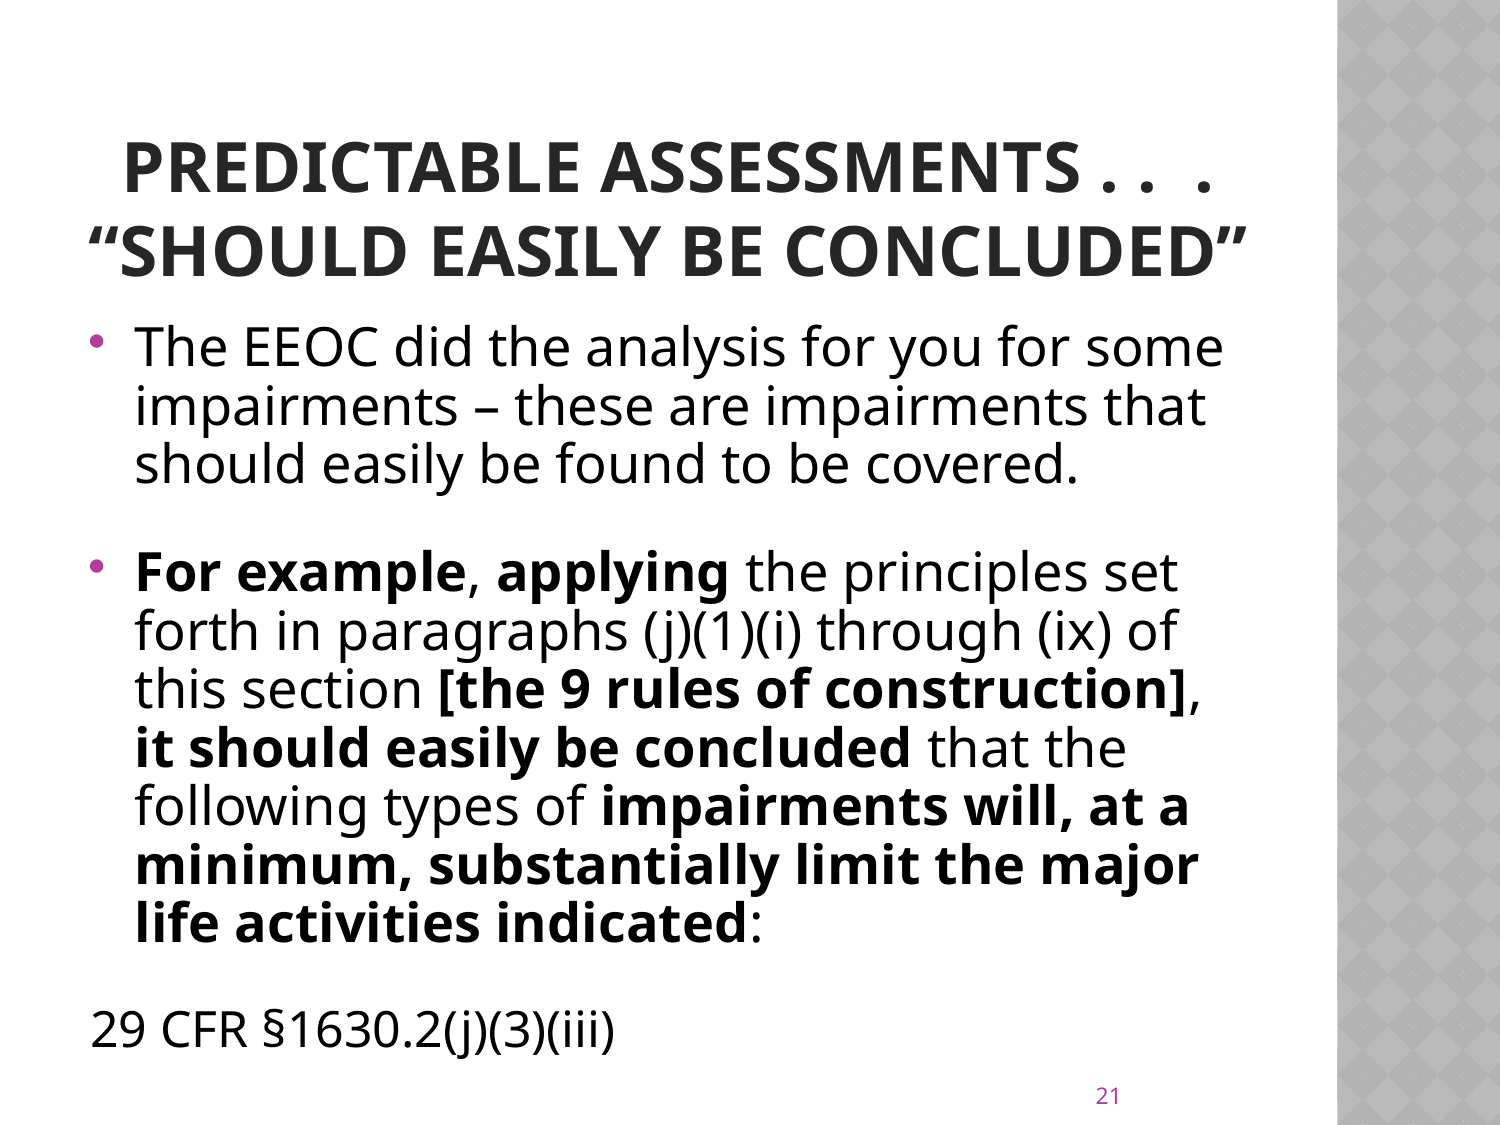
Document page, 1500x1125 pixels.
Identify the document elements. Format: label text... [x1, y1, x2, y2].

title Predictable assessments . . . “Should easily be concluded” [74, 103, 1263, 291]
list The EEOC did the analysis for you for some impairments – these are impairments that should easily be found to be covered. For example, applying the principles set forth in paragraphs (j)(1)(i) through (ix) of this section [the 9 rules of construction], it should easily be concluded that the following types of impairments will, at a minimum, substantially limit the major life activities indicated: 29 CFR §1630.2(j)(3)(iii) [74, 311, 1263, 1108]
slide_number 21 [1025, 1075, 1123, 1113]
